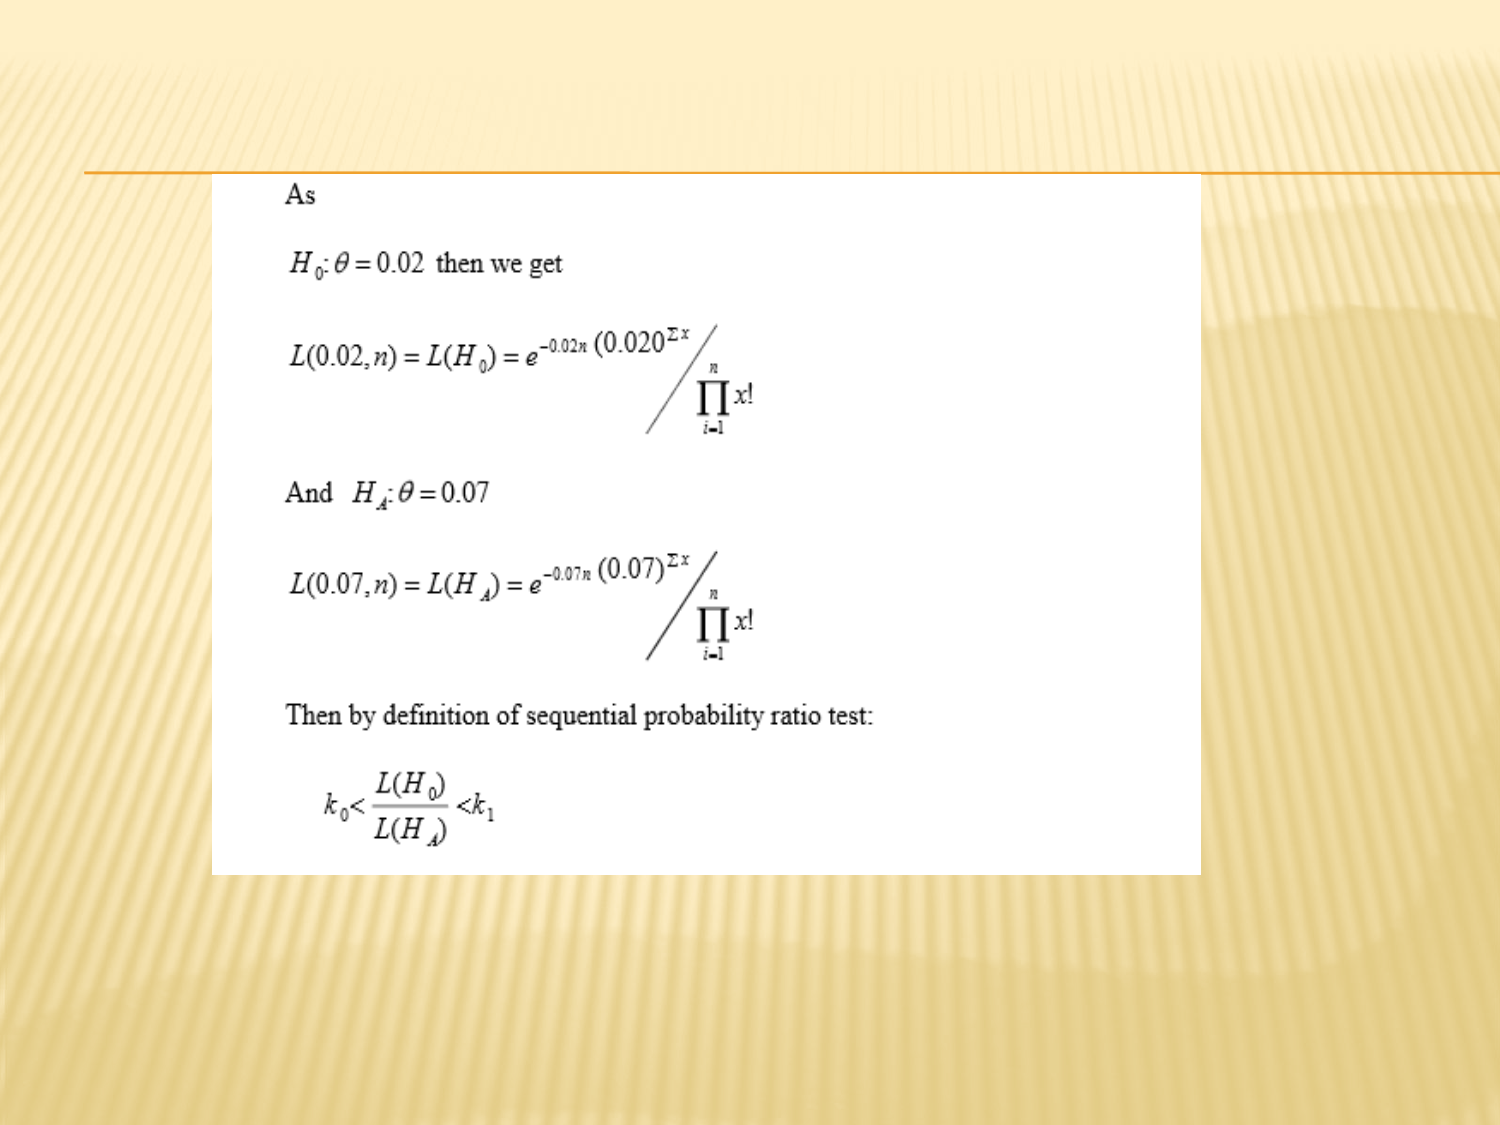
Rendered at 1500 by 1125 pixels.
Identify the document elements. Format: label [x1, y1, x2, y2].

list [212, 174, 1202, 876]
